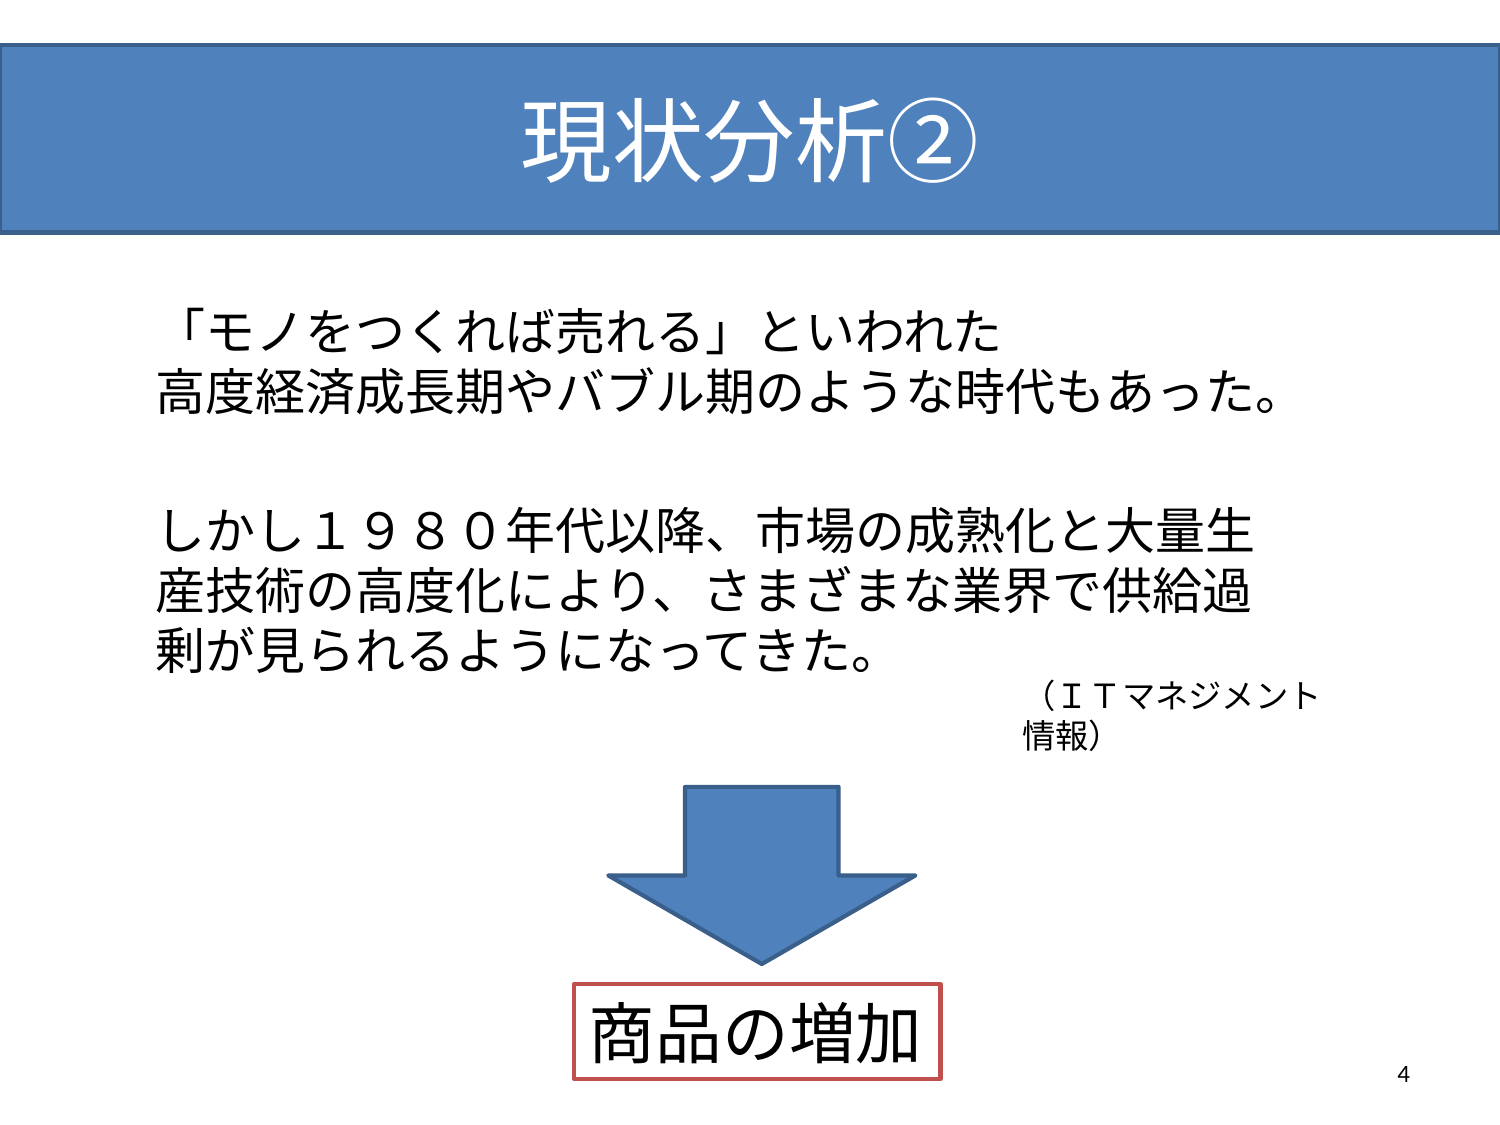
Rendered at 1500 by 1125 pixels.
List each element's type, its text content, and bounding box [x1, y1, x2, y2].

text_box [606, 784, 918, 966]
text_box （ＩＴマネジメント情報） [1007, 667, 1360, 763]
text_box 「モノをつくれば売れる」といわれた 高度経済成長期やバブル期のような時代もあった。 [140, 292, 1383, 473]
text_box 商品の増加 [572, 982, 943, 1081]
slide_number 4 [1074, 1042, 1425, 1103]
text_box しかし１９８０年代以降、市場の成熟化と大量生産技術の高度化により、さまざまな業界で供給過剰が見られるようになってきた。 [140, 492, 1301, 732]
title 現状分析② [0, 43, 1500, 235]
